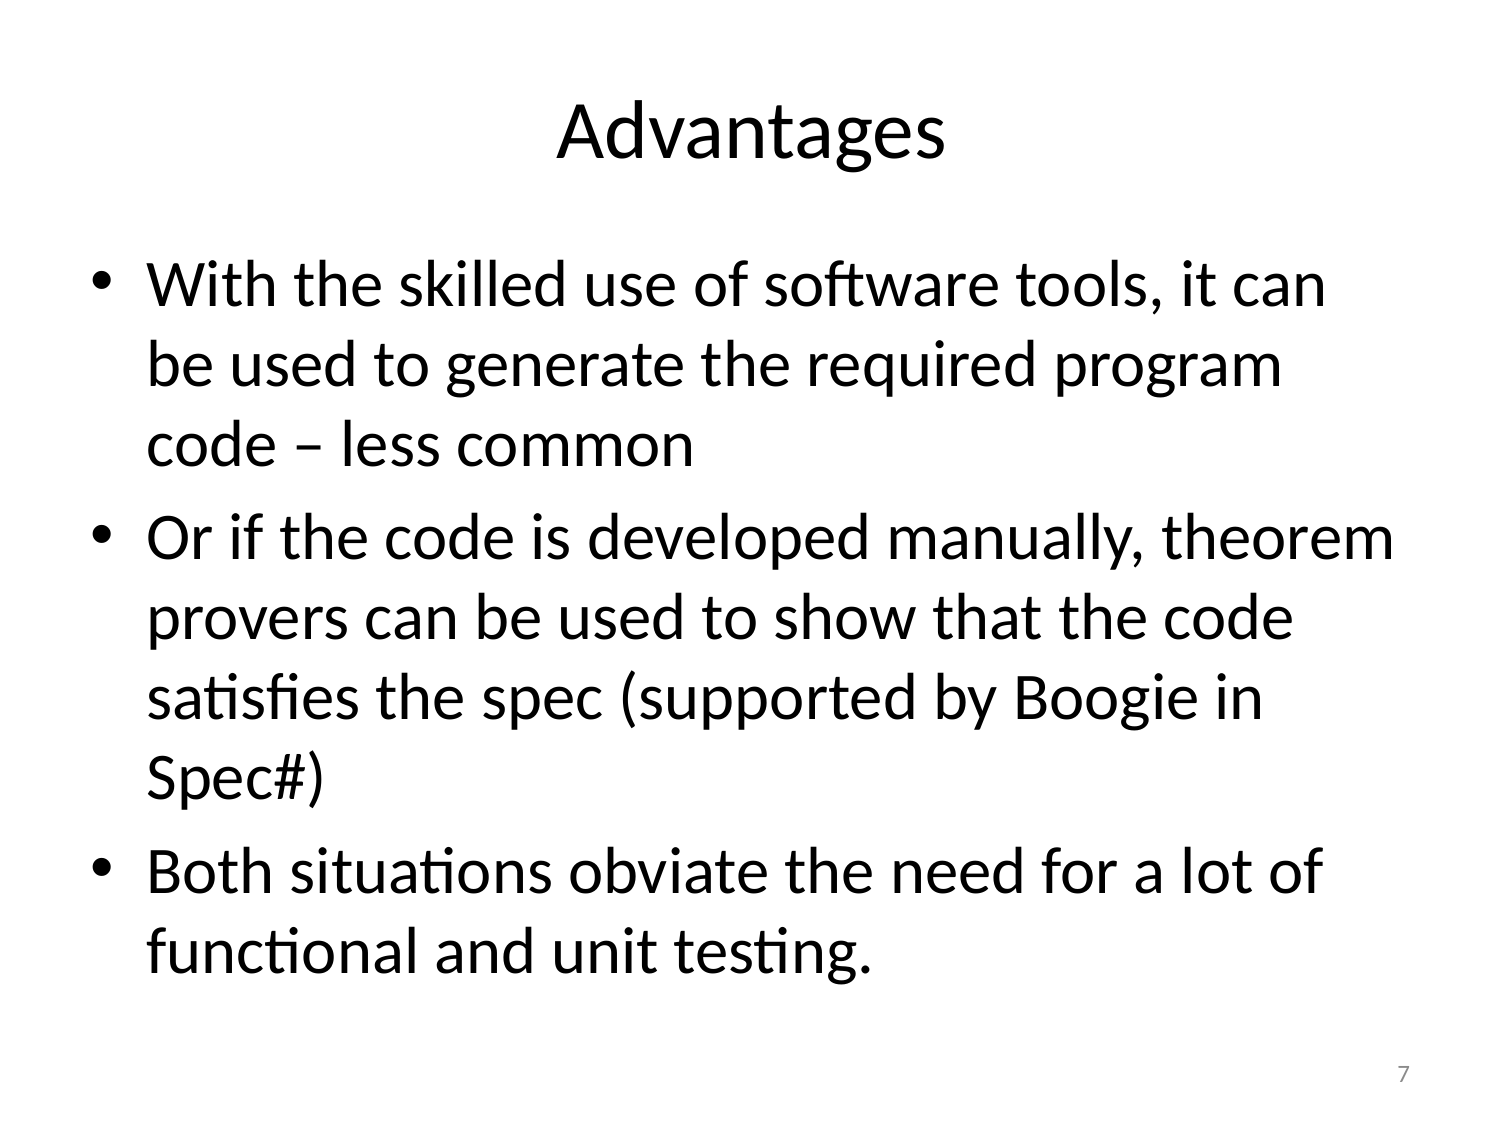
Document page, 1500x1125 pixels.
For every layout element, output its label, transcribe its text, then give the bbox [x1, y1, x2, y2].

title Advantages [76, 54, 1427, 197]
list With the skilled use of software tools, it can be used to generate the required program code – less common Or if the code is developed manually, theorem provers can be used to show that the code satisfies the spec (supported by Boogie in Spec#) Both situations obviate the need for a lot of functional and unit testing. [75, 231, 1425, 1012]
slide_number 7 [1074, 1042, 1425, 1103]
